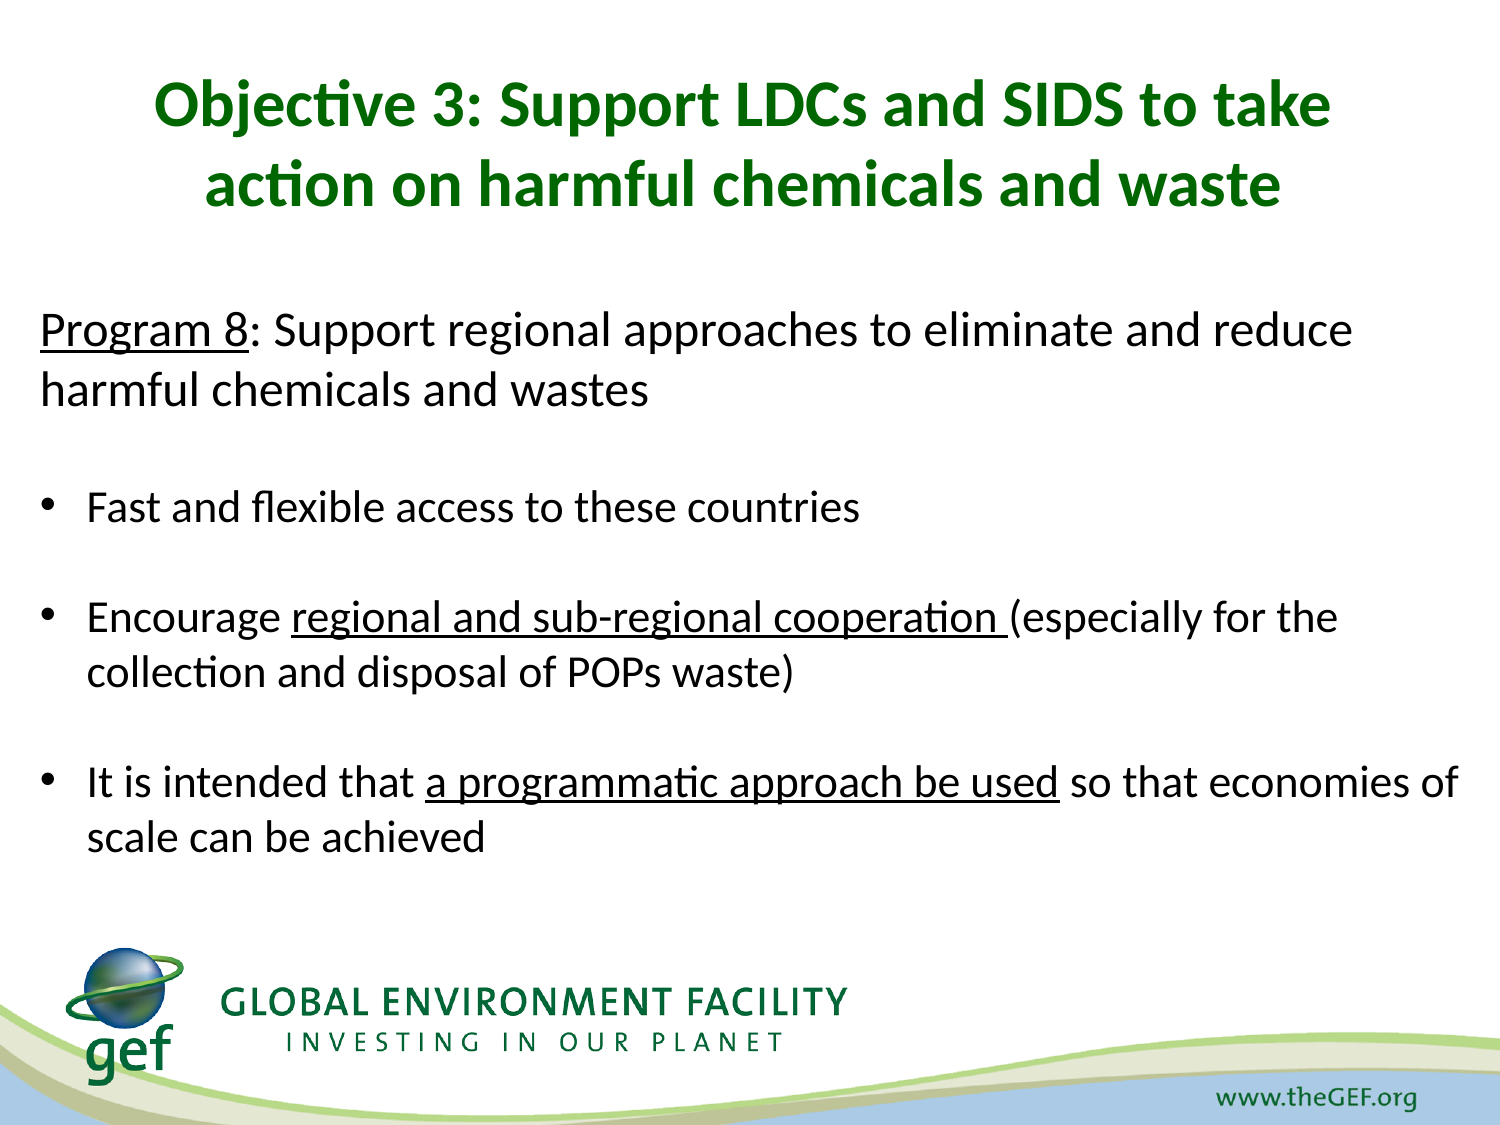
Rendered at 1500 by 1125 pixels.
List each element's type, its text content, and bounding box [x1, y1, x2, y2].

title Objective 3: Support LDCs and SIDS to take action on harmful chemicals and waste [87, 0, 1401, 201]
text_box Program 8: Support regional approaches to eliminate and reduce harmful chemicals and wastes Fast and flexible access to these countries Encourage regional and sub-regional cooperation (especially for the collection and disposal of POPs waste) It is intended that a programmatic approach be used so that economies of scale can be achieved [24, 253, 1488, 869]
picture [0, 920, 1500, 1125]
